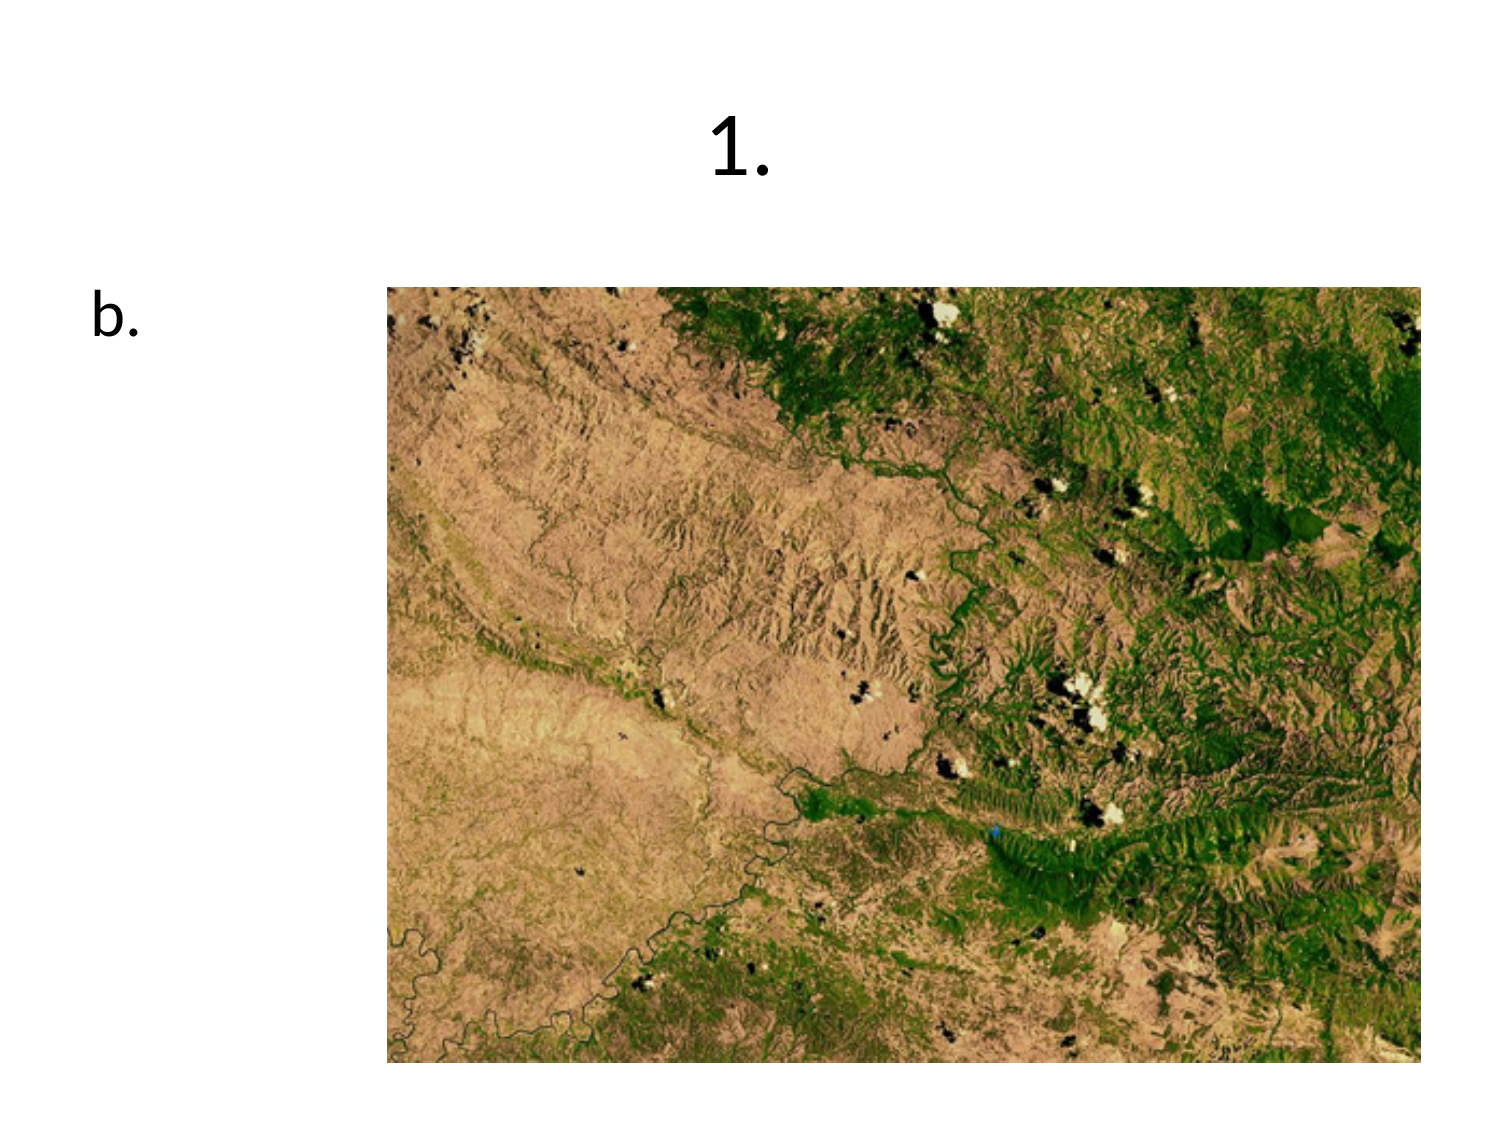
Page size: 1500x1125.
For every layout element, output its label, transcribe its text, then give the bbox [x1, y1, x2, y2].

title 1. [75, 45, 1425, 233]
picture [387, 287, 1422, 1063]
list b. [75, 262, 325, 1005]
